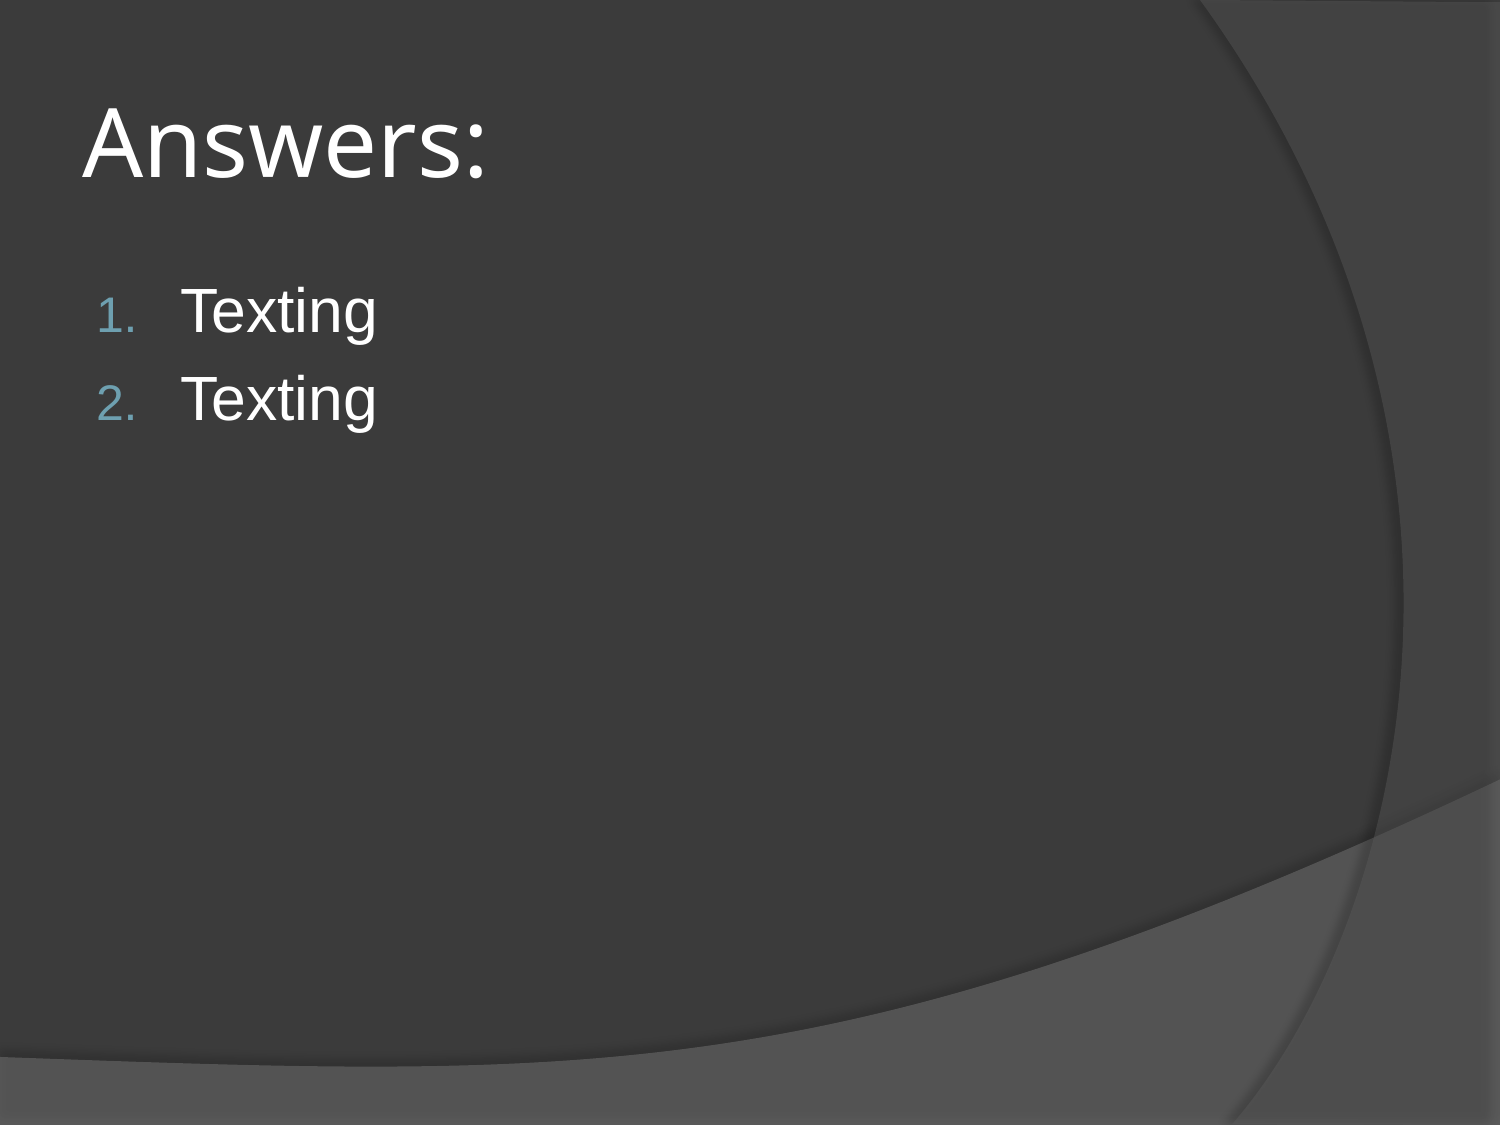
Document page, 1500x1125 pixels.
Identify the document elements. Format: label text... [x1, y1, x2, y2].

list Texting Texting [74, 262, 1301, 1006]
title Answers: [74, 44, 1301, 233]
